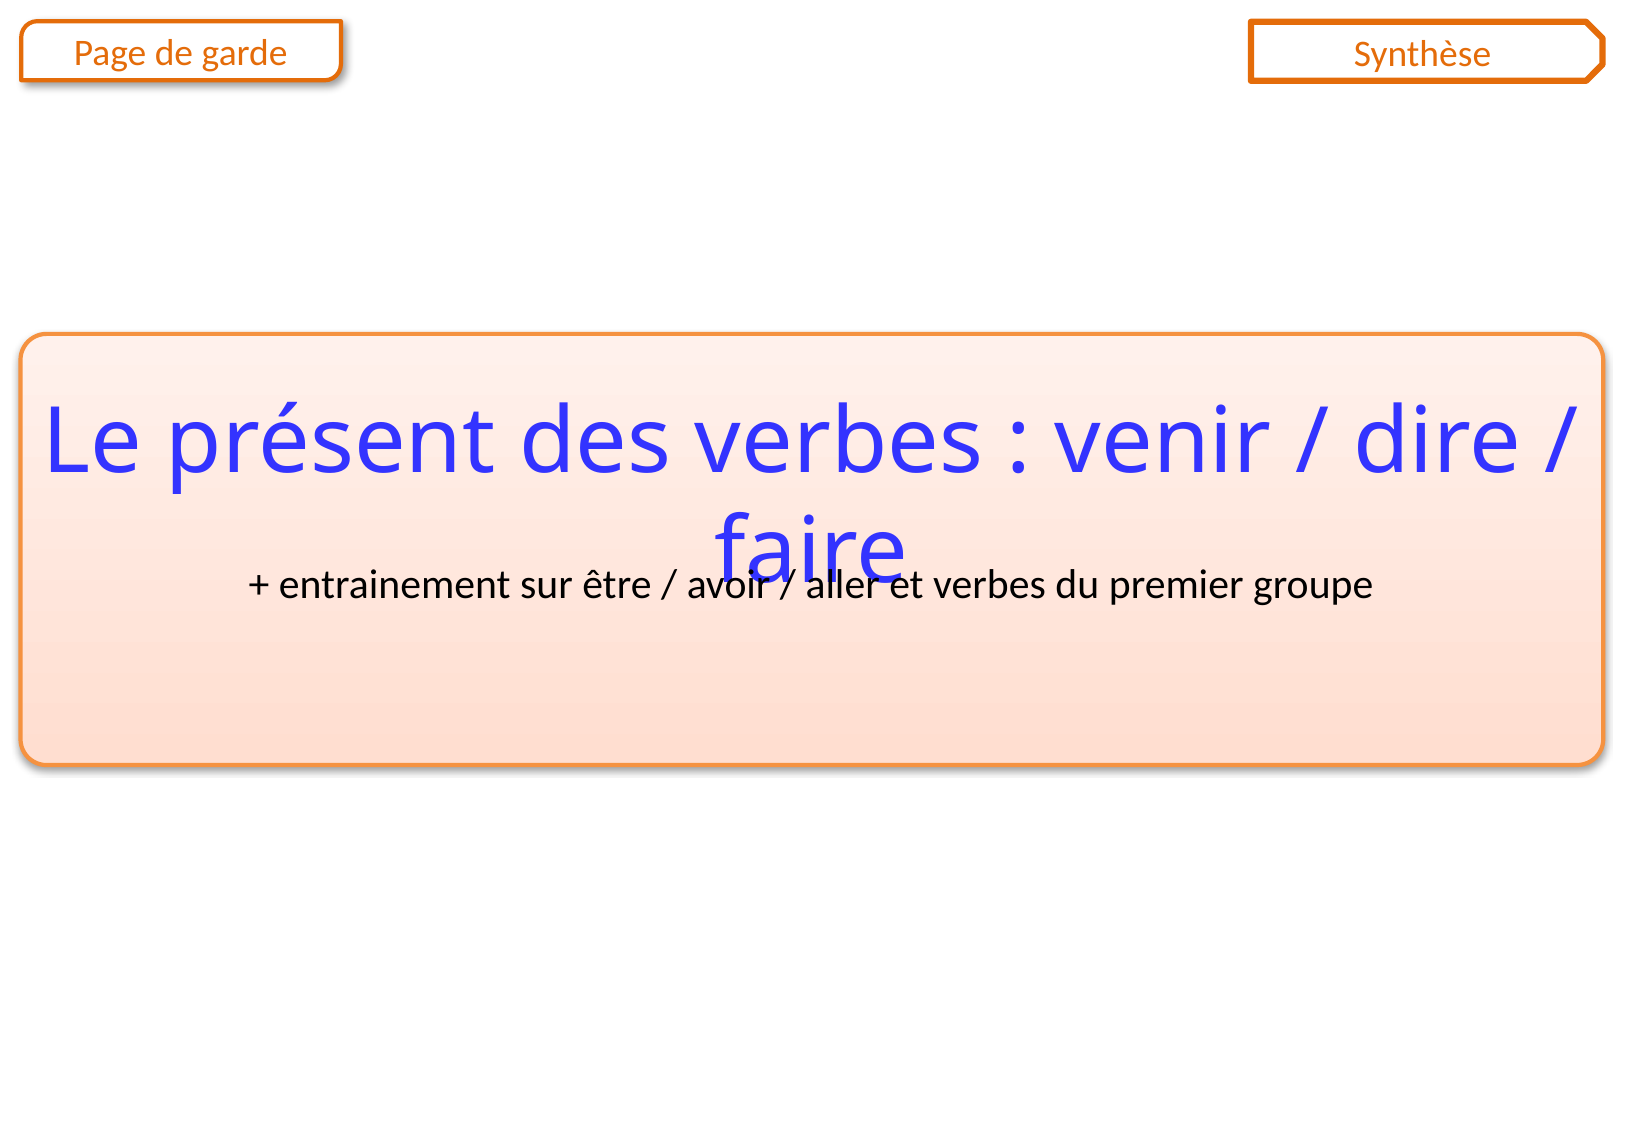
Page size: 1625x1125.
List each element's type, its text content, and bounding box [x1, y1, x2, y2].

title Le présent des verbes : venir / dire / faire [20, 431, 1603, 549]
list + entrainement sur être / avoir / aller et verbes du premier groupe [20, 549, 1603, 766]
